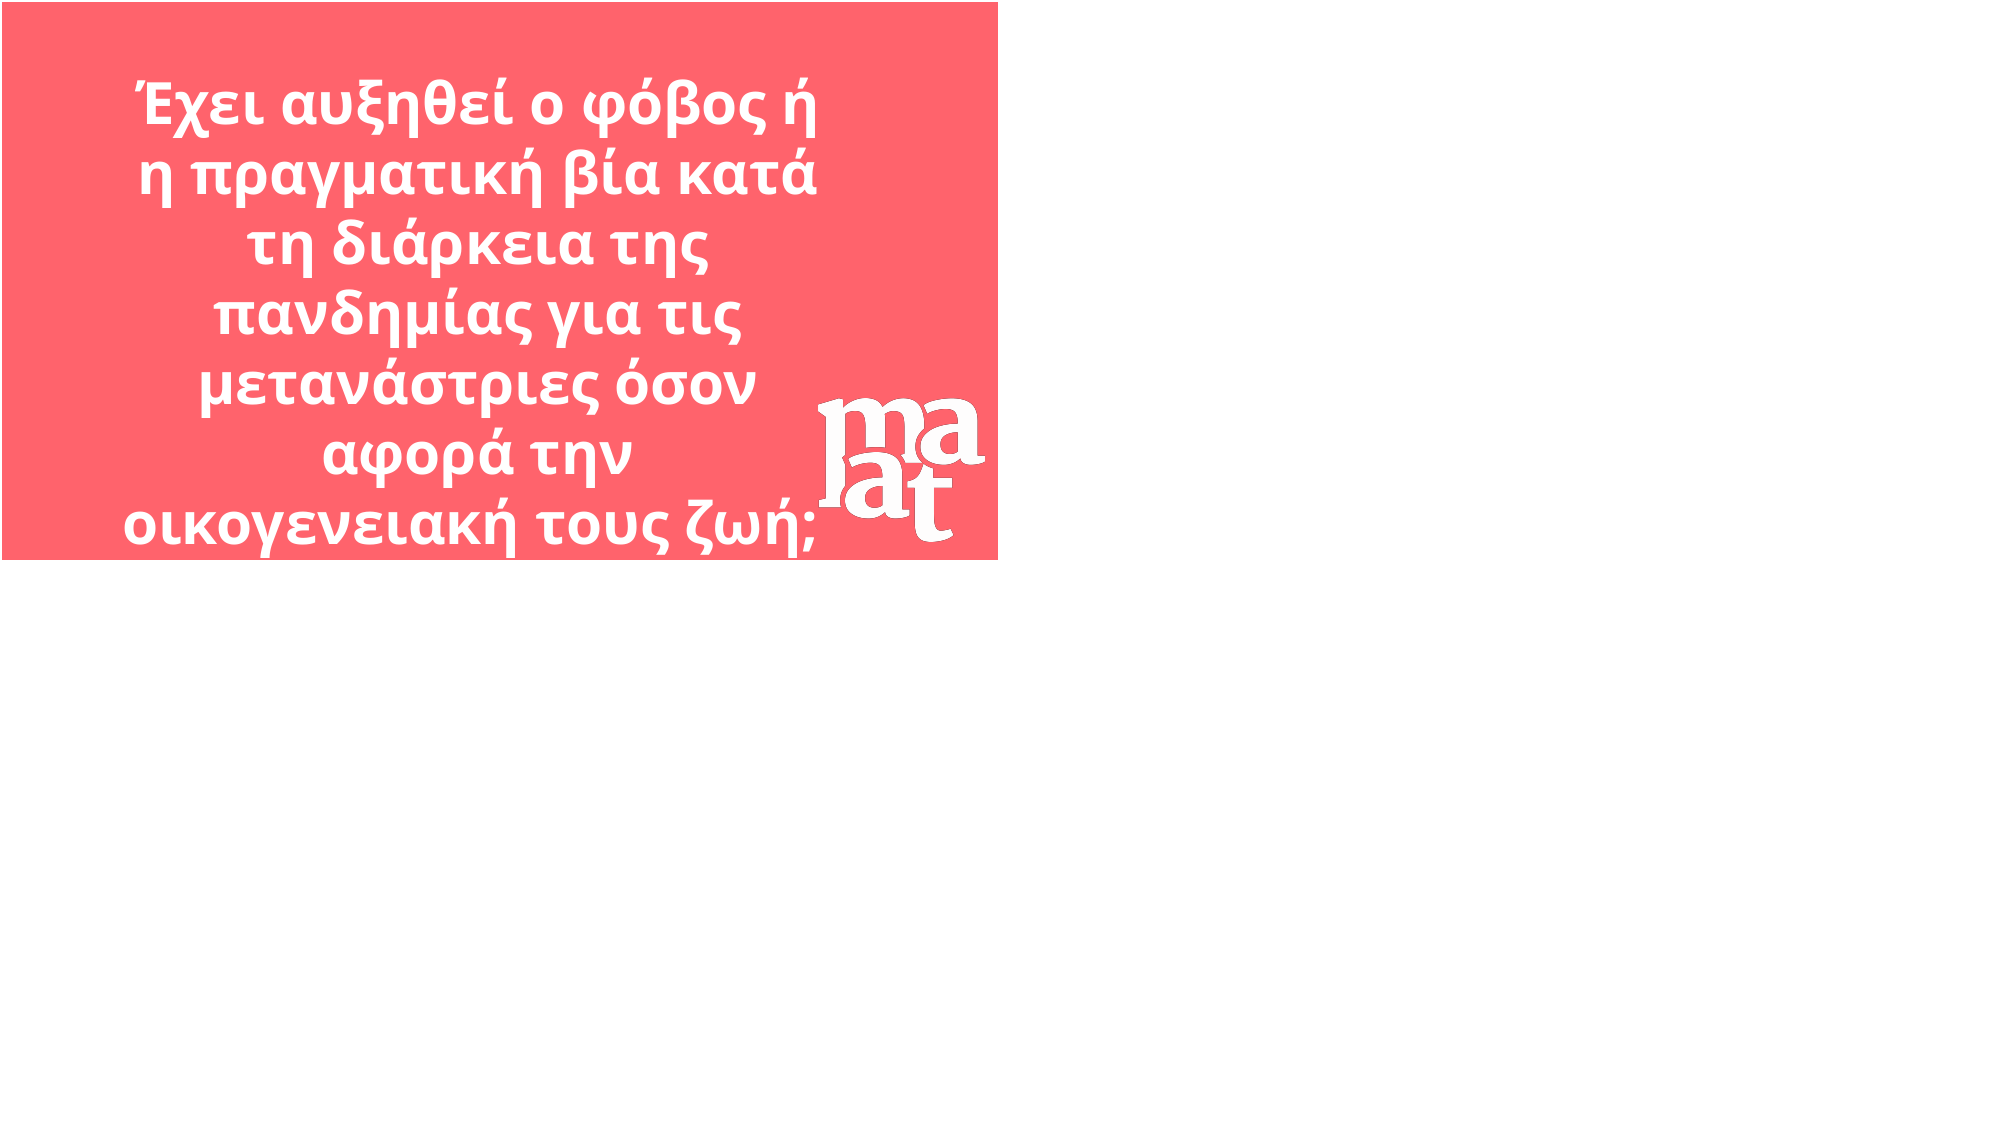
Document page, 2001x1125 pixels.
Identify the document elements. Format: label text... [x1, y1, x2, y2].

text_box Έχει αυξηθεί ο φόβος ή η πραγματική βία κατά τη διάρκεια της πανδημίας για τις μετανάστριες όσον αφορά την οικογενειακή τους ζωή; [102, 58, 854, 634]
text_box [0, 0, 1000, 563]
picture [818, 398, 985, 542]
